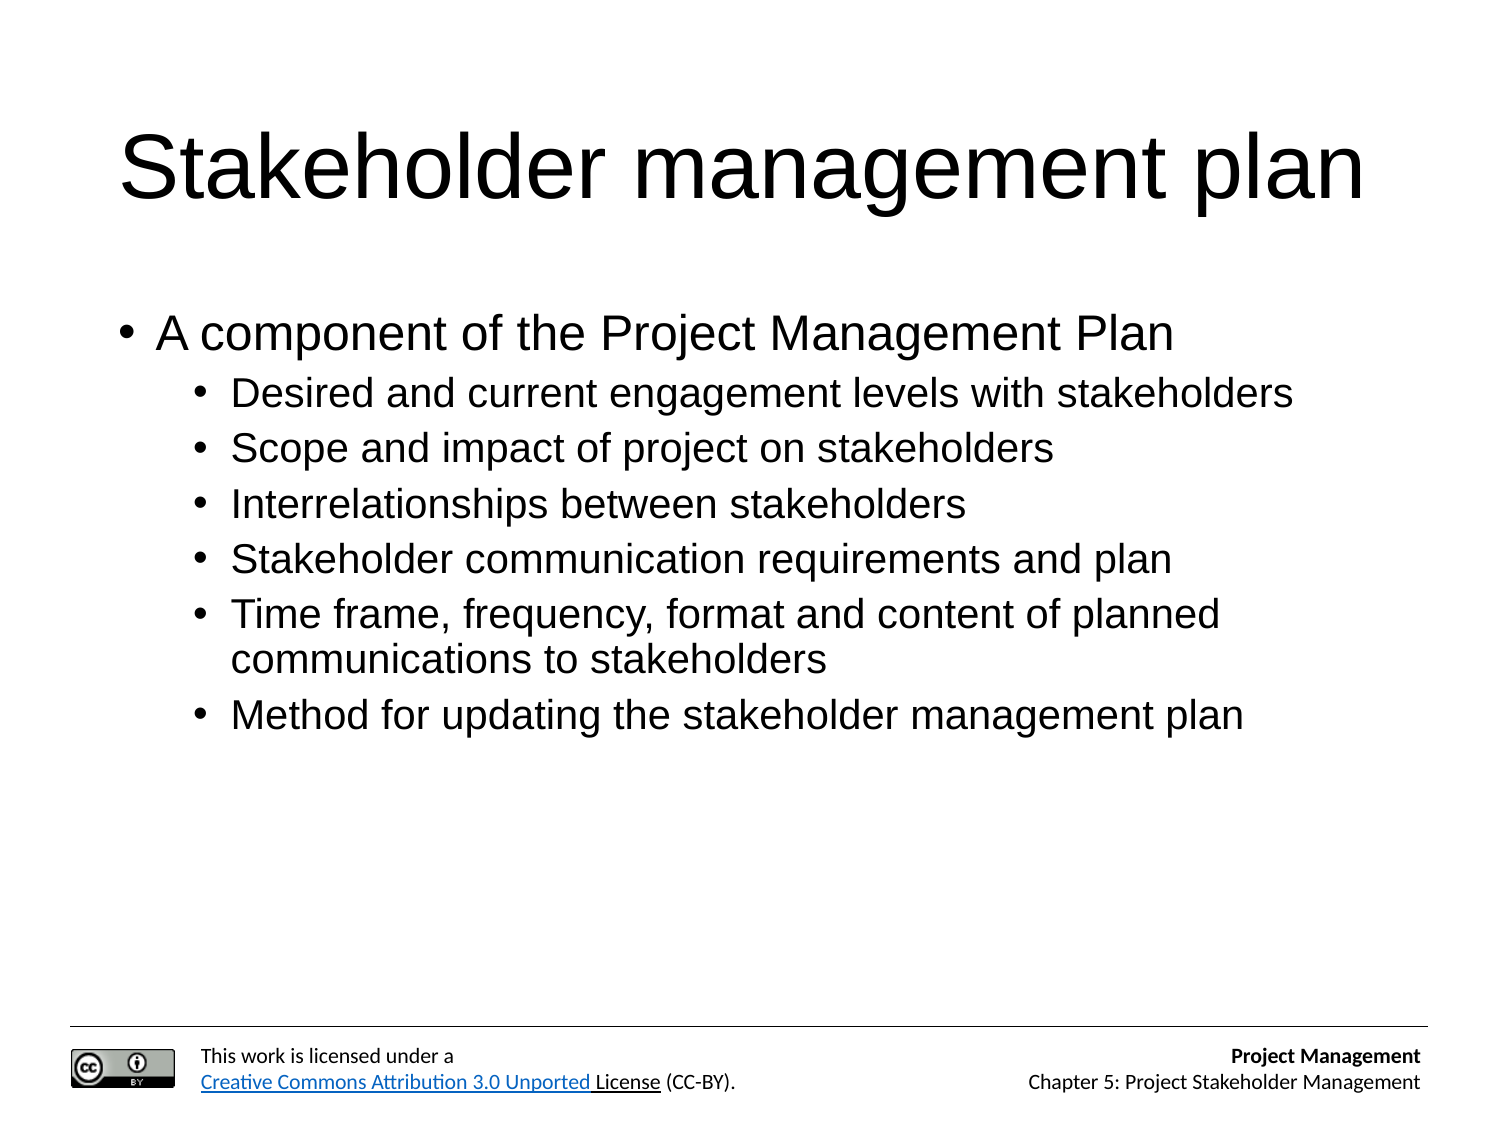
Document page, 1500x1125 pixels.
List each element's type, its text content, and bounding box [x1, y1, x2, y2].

title Stakeholder management plan [103, 59, 1397, 278]
picture [71, 1049, 175, 1088]
list A component of the Project Management Plan Desired and current engagement levels with stakeholders Scope and impact of project on stakeholders Interrelationships between stakeholders Stakeholder communication requirements and plan Time frame, frequency, format and content of planned communications to stakeholders Method for updating the stakeholder management plan [103, 299, 1397, 1014]
